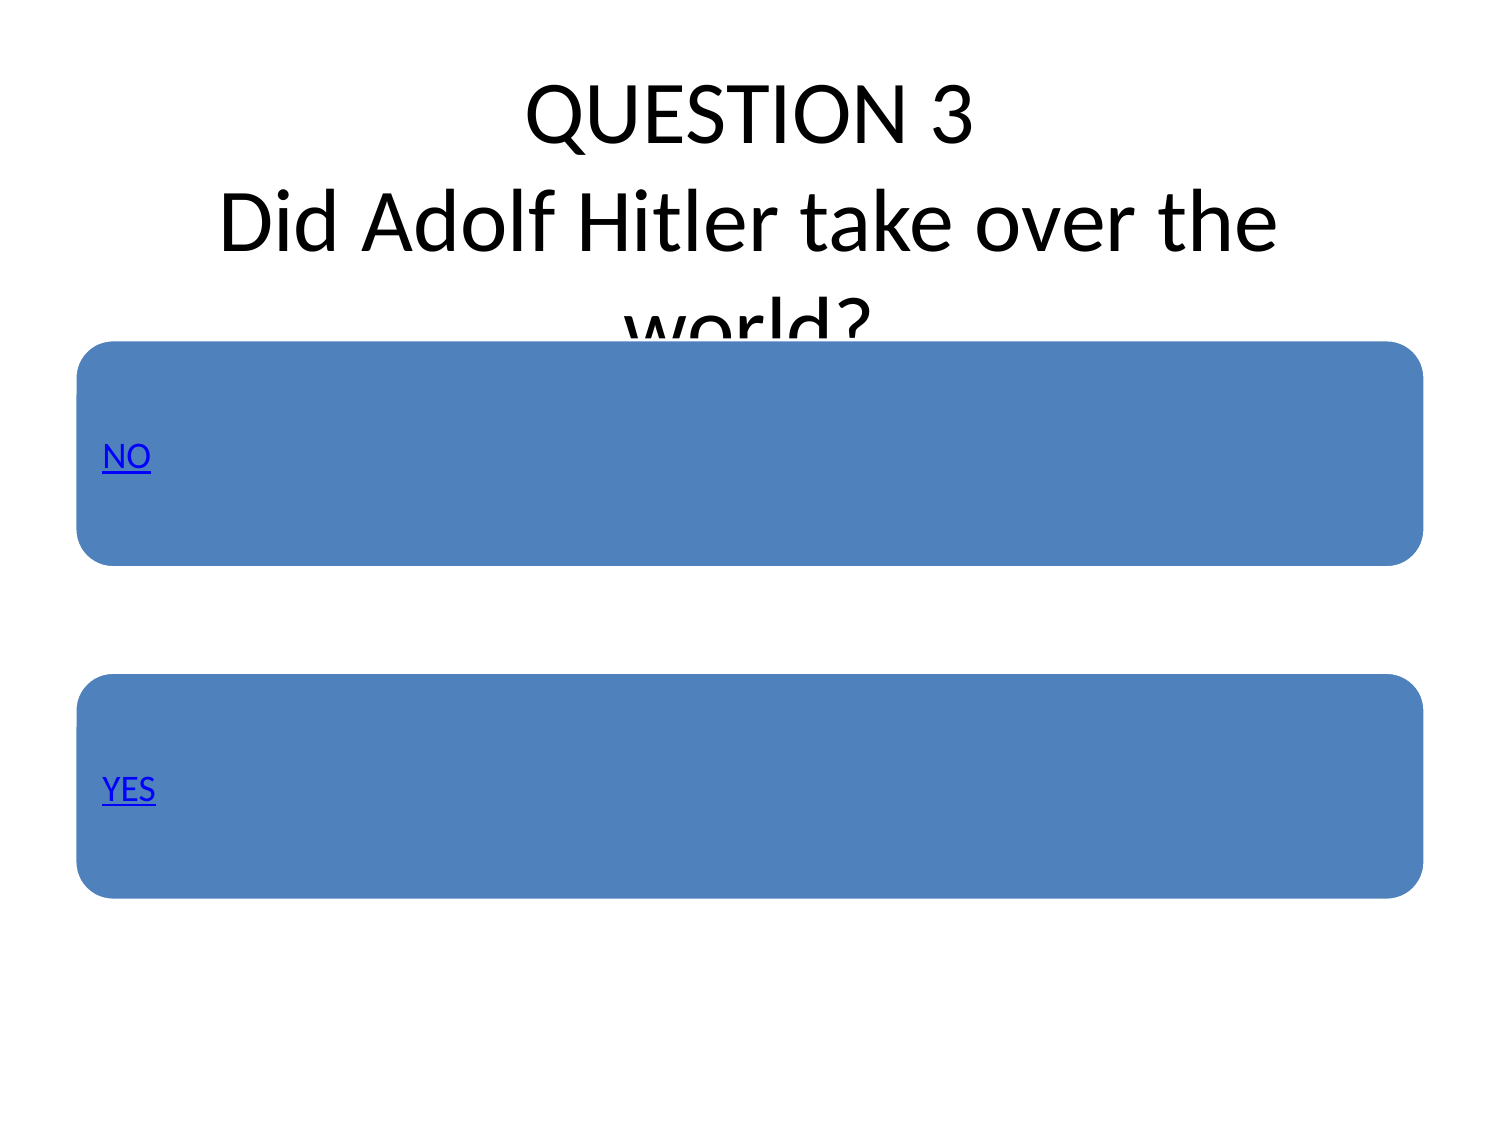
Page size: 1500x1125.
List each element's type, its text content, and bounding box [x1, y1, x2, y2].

title QUESTION 3 Did Adolf Hitler take over the world? [75, 45, 1425, 339]
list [74, 339, 1426, 1006]
